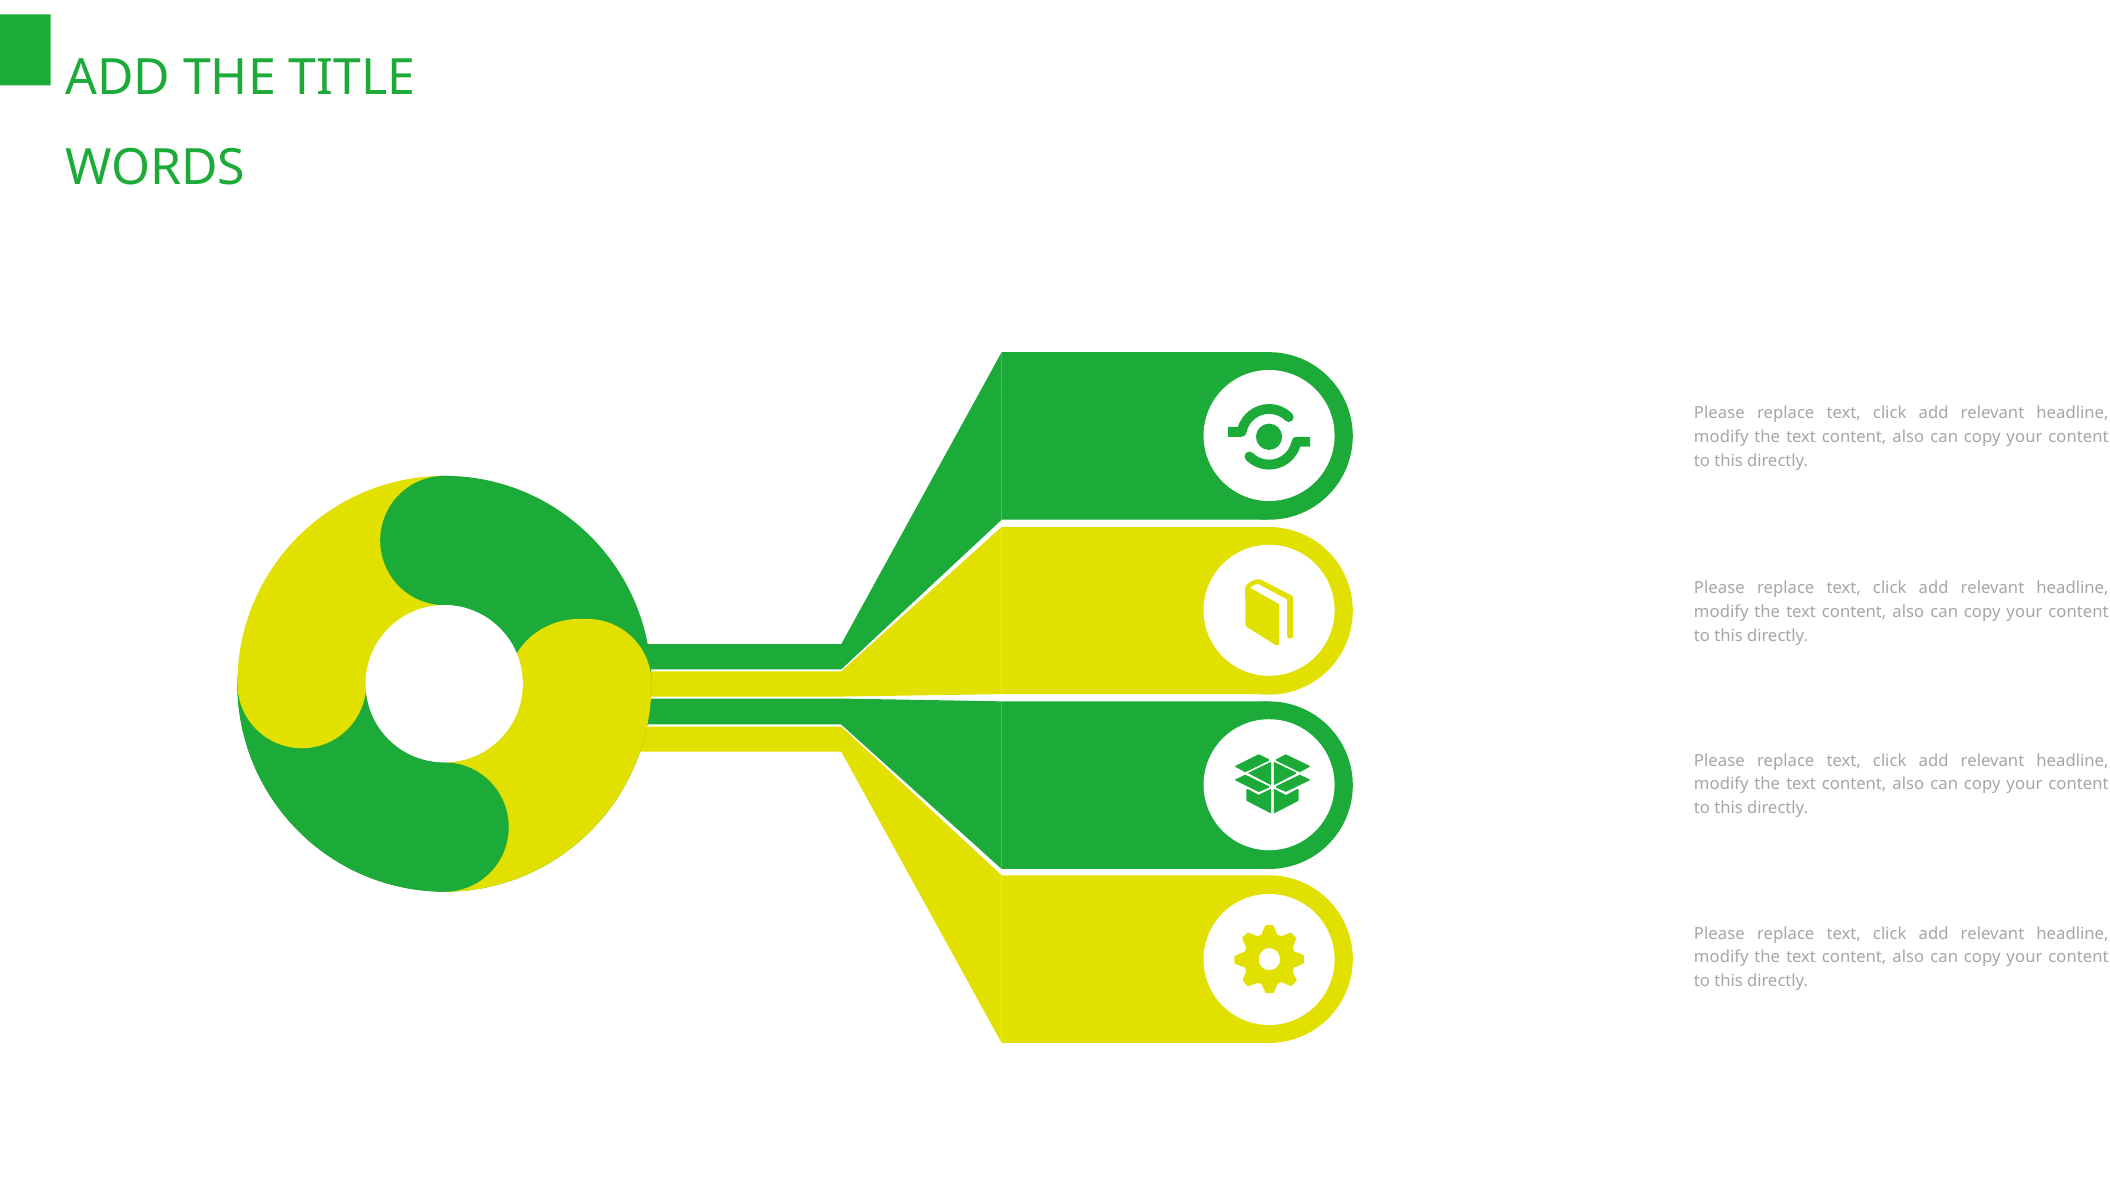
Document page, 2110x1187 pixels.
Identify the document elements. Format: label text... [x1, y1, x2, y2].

list Please replace text, click add relevant headline, modify the text content, also can copy your content to this directly. [1693, 572, 2110, 745]
list Please replace text, click add relevant headline, modify the text content, also can copy your content to this directly. [1693, 745, 2110, 918]
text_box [652, 526, 1353, 697]
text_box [639, 726, 1353, 1043]
list Please replace text, click add relevant headline, modify the text content, also can copy your content to this directly. [1693, 918, 2110, 1187]
text_box ADD THE TITLE WORDS [50, 7, 583, 202]
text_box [237, 475, 652, 892]
list Please replace text, click add relevant headline, modify the text content, also can copy your content to this directly. [1693, 397, 2110, 572]
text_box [652, 698, 1353, 726]
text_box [639, 352, 1353, 526]
